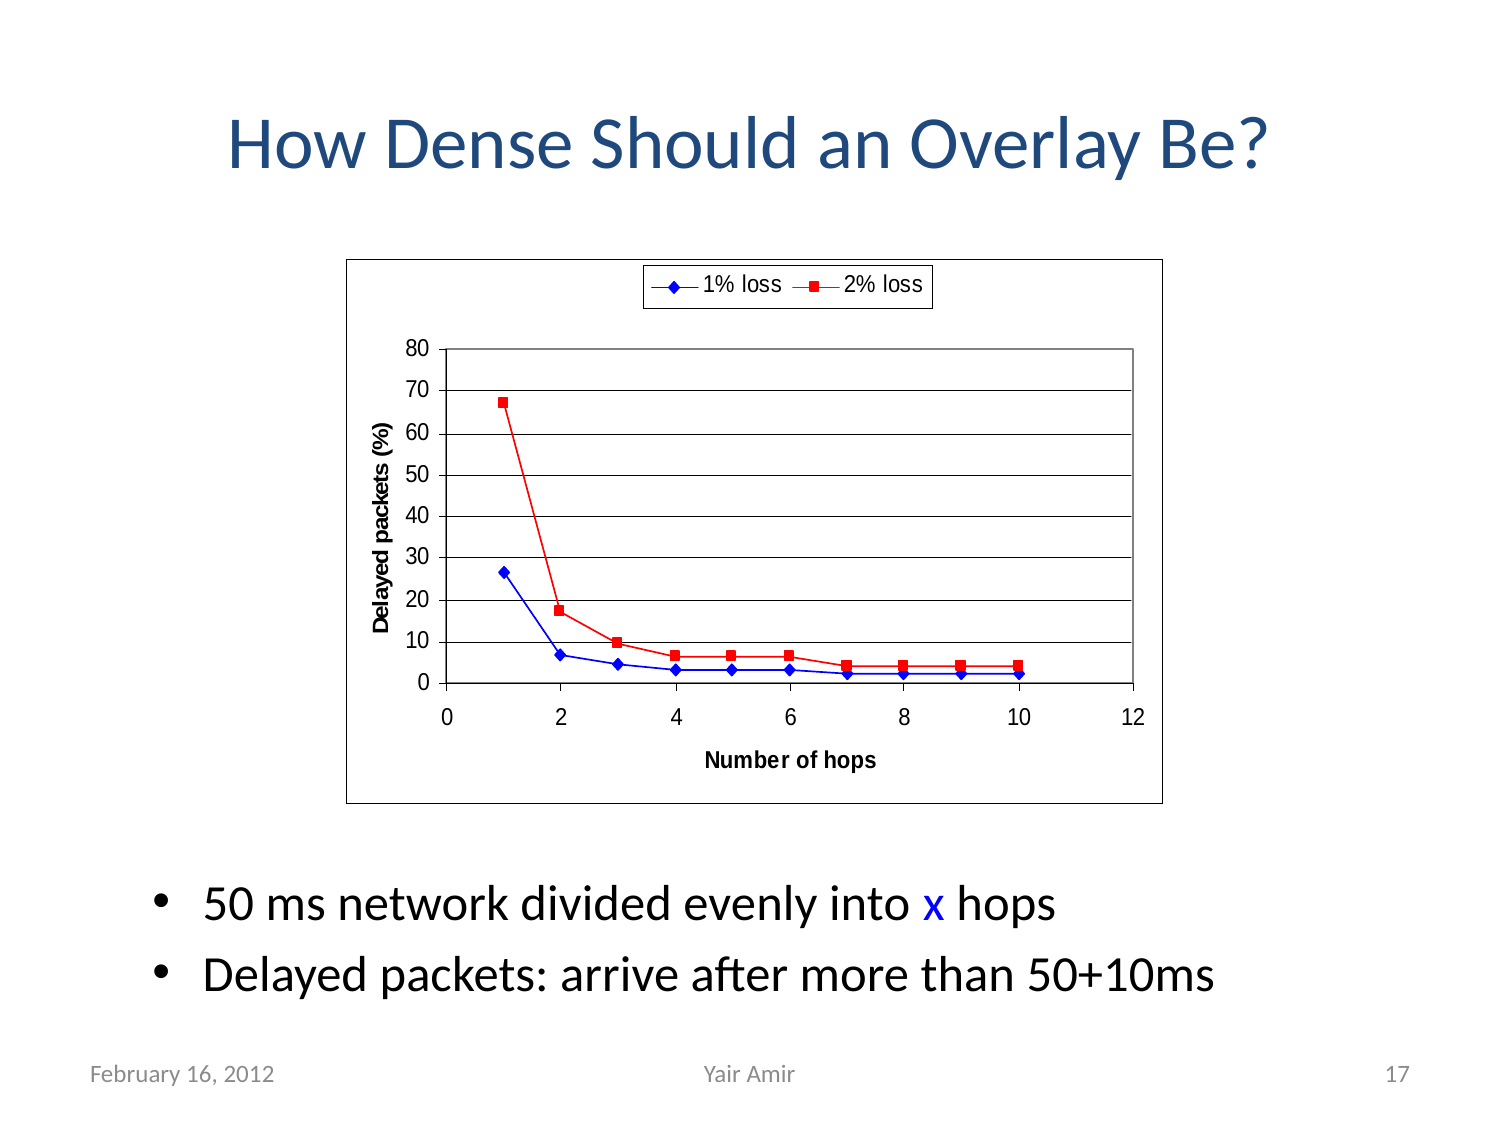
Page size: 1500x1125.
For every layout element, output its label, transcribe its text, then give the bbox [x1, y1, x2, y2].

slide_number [75, 1042, 425, 1103]
title How Dense Should an Overlay Be? [75, 45, 1425, 233]
slide_number 17 [1074, 1042, 1425, 1103]
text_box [337, 249, 1173, 813]
footer Yair Amir [512, 1042, 988, 1103]
list 50 ms network divided evenly into x hops Delayed packets: arrive after more than 50+10ms [137, 862, 1425, 1013]
